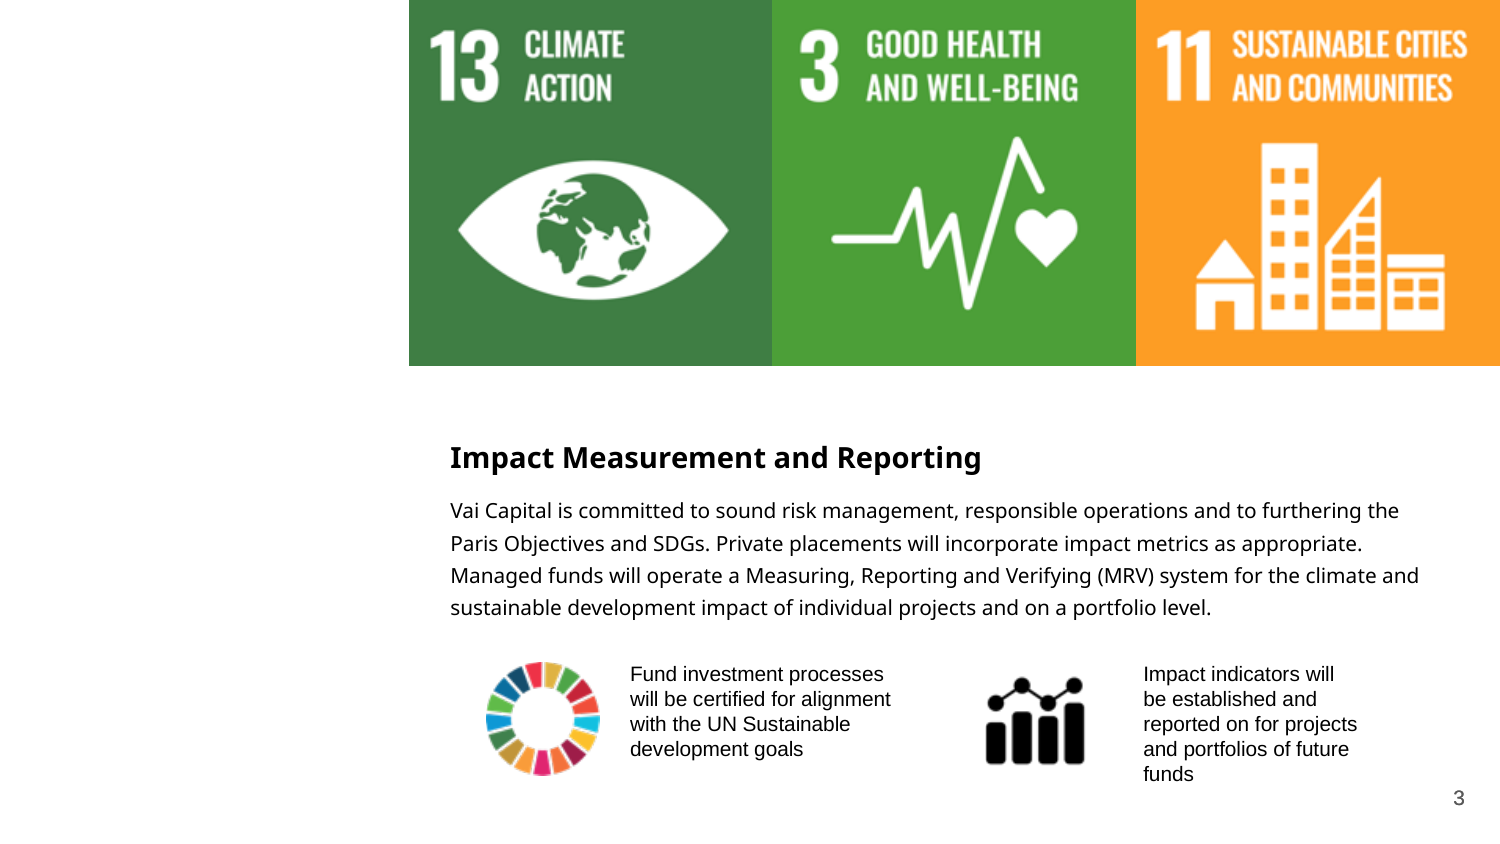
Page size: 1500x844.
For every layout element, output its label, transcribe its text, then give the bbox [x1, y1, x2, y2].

picture [486, 662, 600, 777]
picture [985, 669, 1086, 770]
text_box Impact Measurement and Reporting Vai Capital is committed to sound risk management, responsible operations and to furthering the Paris Objectives and SDGs. Private placements will incorporate impact metrics as appropriate. Managed funds will operate a Measuring, Reporting and Verifying (MRV) system for the climate and sustainable development impact of individual projects and on a portfolio level. [418, 413, 1480, 493]
text_box Fund investment processes will be certified for alignment with the UN Sustainable development goals [614, 645, 908, 794]
picture [408, 0, 1500, 367]
text_box Impact indicators will be established and reported on for projects and portfolios of future funds [1128, 645, 1377, 794]
slide_number 3 [1389, 764, 1480, 830]
